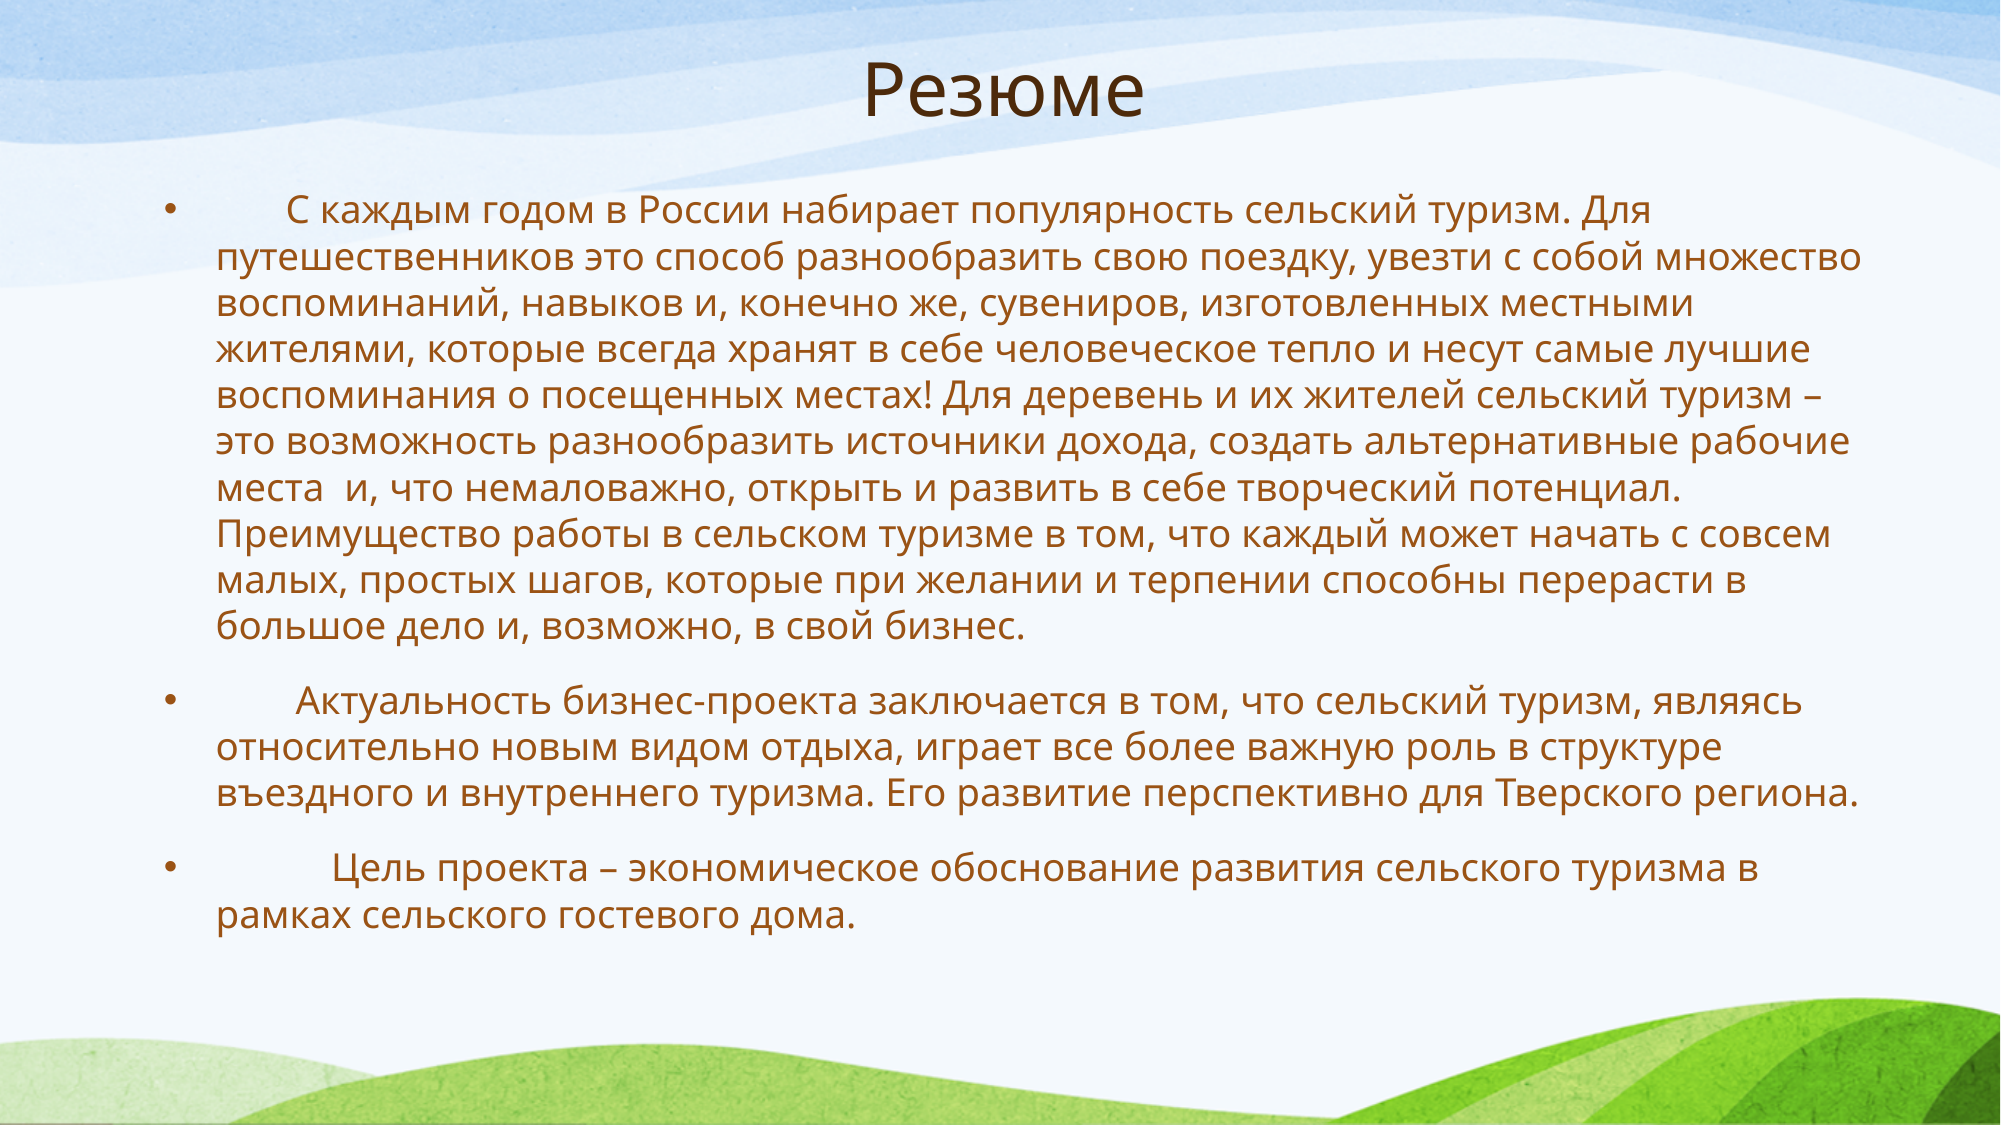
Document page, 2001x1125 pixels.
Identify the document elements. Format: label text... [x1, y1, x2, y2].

picture [0, 0, 2001, 1125]
list С каждым годом в России набирает популярность сельский туризм. Для путешественников это способ разнообразить свою поездку, увезти с собой множество воспоминаний, навыков и, конечно же, сувениров, изготовленных местными жителями, которые всегда хранят в себе человеческое тепло и несут самые лучшие воспоминания о посещенных местах! Для деревень и их жителей сельский туризм – это возможность разнообразить источники дохода, создать альтернативные рабочие места и, что немаловажно, открыть и развить в себе творческий потенциал. Преимущество работы в сельском туризме в том, что каждый может начать с совсем малых, простых шагов, которые при желании и терпении способны перерасти в большое дело и, возможно, в свой бизнес. Актуальность бизнес-проекта заключается в том, что сельский туризм, являясь относительно новым видом отдыха, играет все более важную роль в структуре въездного и внутреннего туризма. Его развитие перспективно для Тверского региона. Цель проекта – экономическое обоснование развития сельского туризма в рамках сельского гостевого дома. [148, 177, 1884, 993]
title Резюме [178, 0, 1829, 140]
